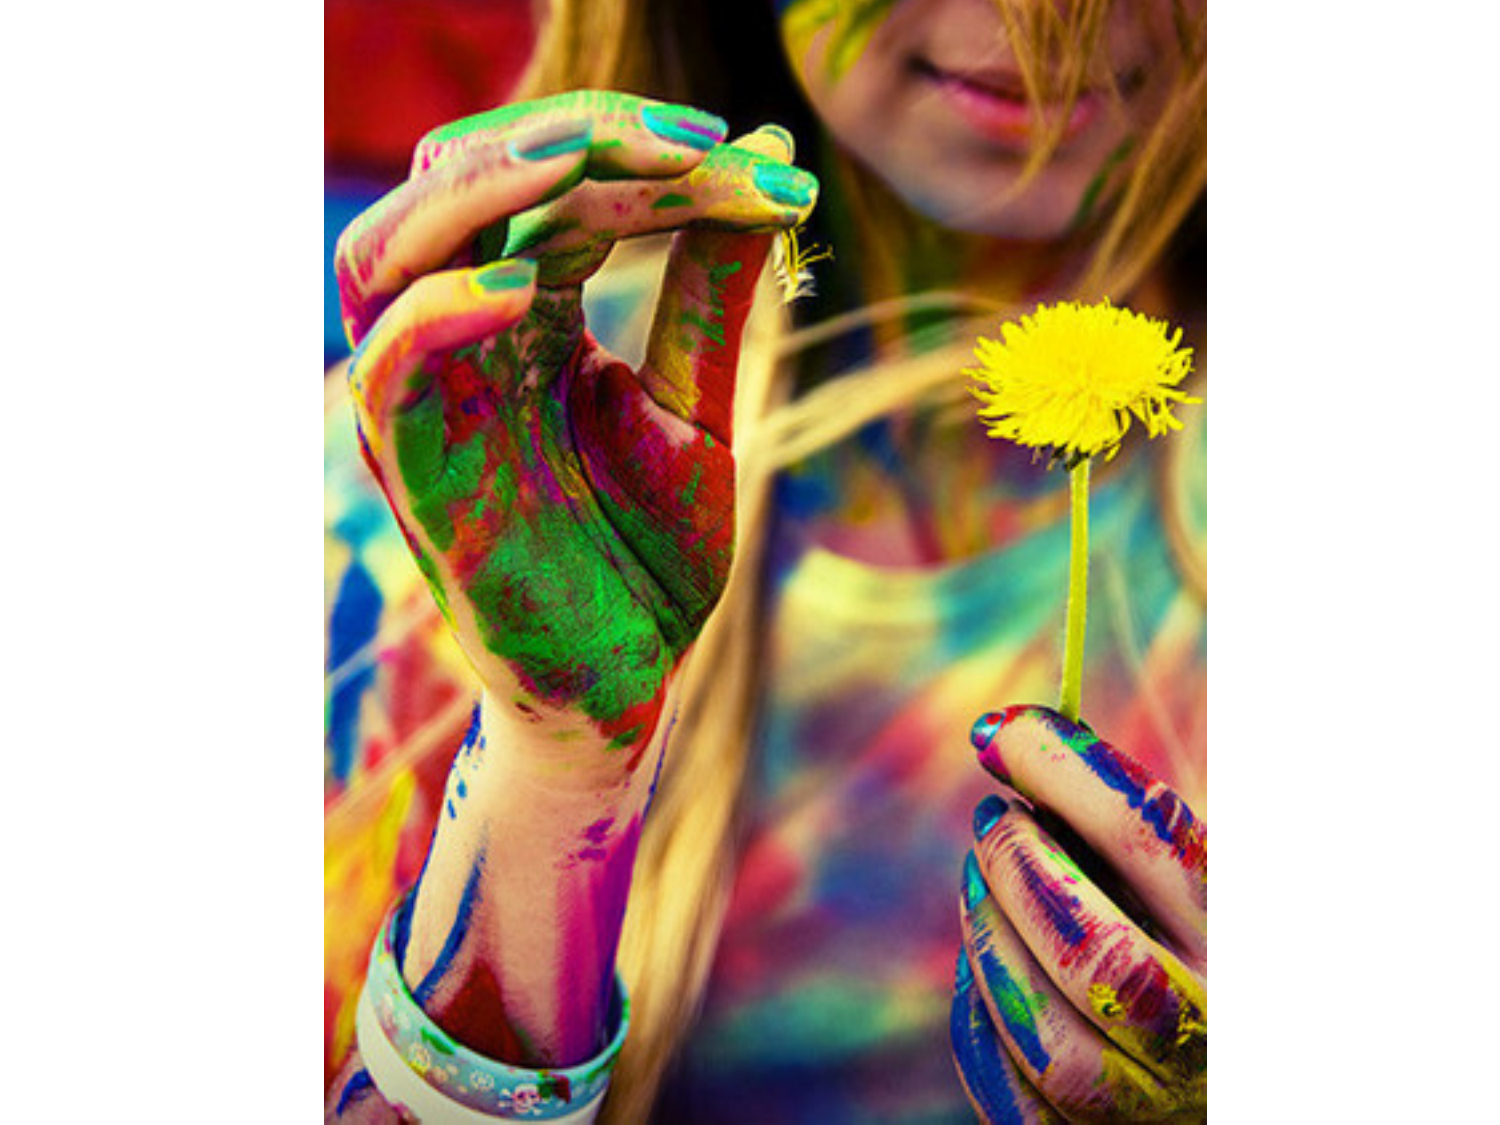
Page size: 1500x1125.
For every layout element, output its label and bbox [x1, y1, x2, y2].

list [0, 0, 1500, 1125]
